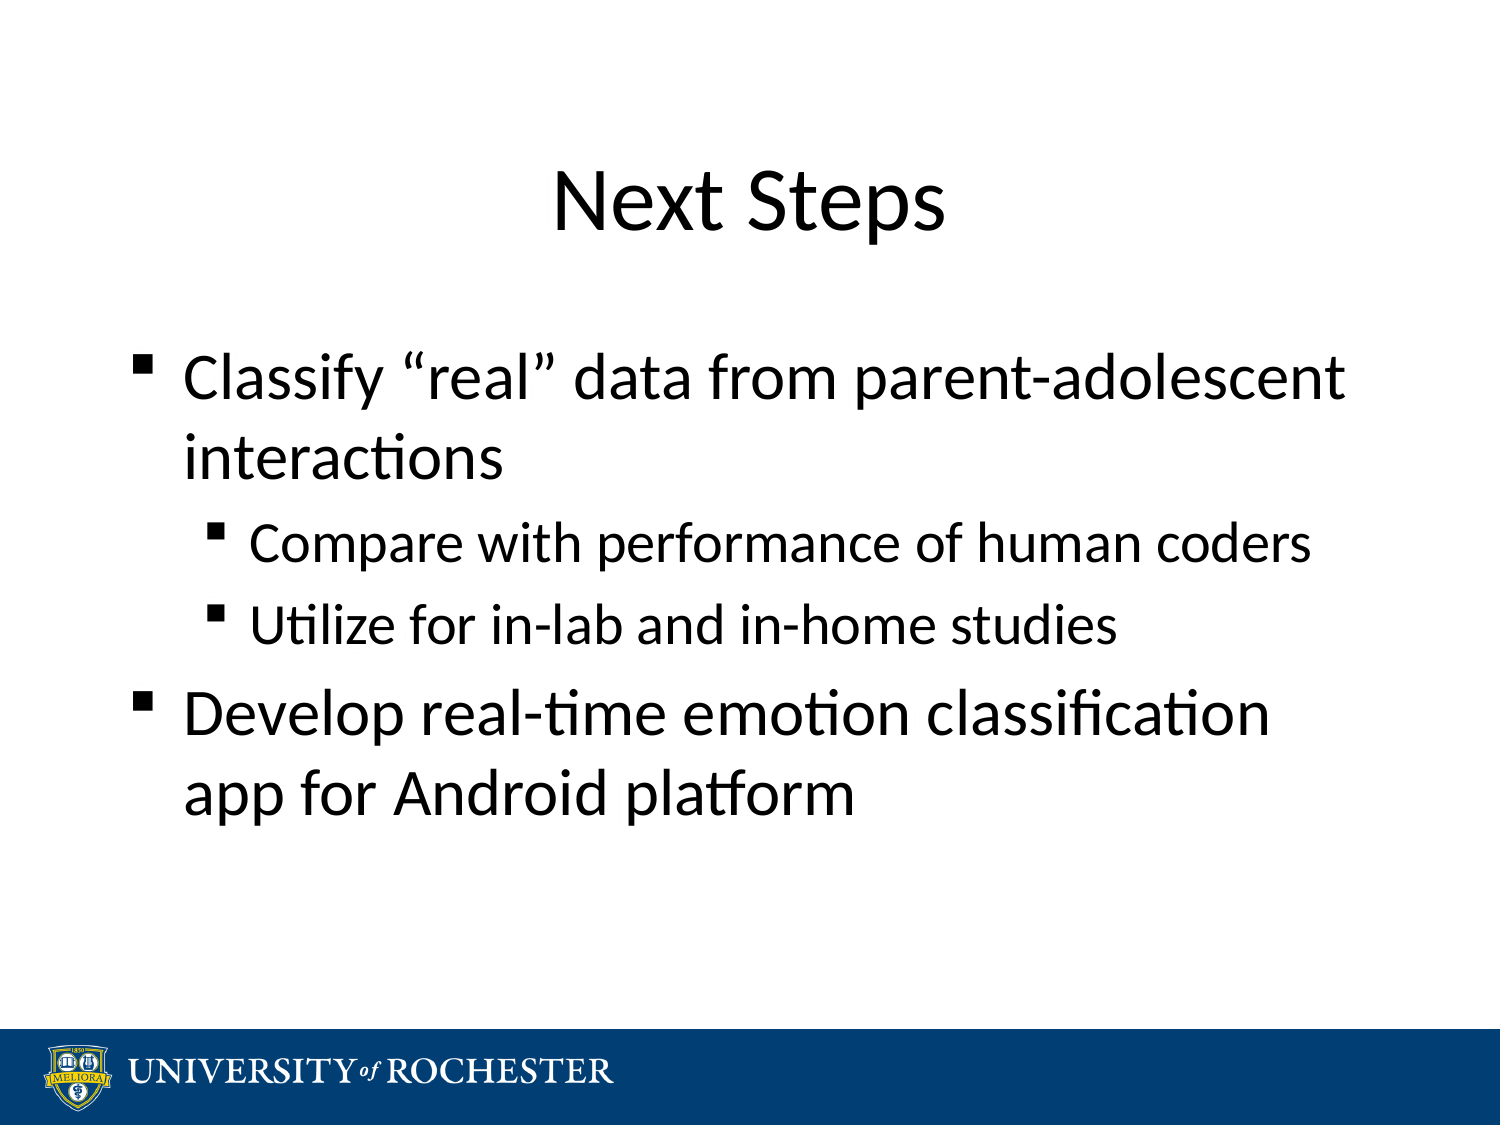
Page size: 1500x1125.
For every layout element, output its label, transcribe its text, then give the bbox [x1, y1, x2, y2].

picture [0, 1029, 1500, 1125]
title Next Steps [112, 99, 1388, 288]
list Classify “real” data from parent-adolescent interactions Compare with performance of human coders Utilize for in-lab and in-home studies Develop real-time emotion classification app for Android platform [112, 324, 1388, 1001]
